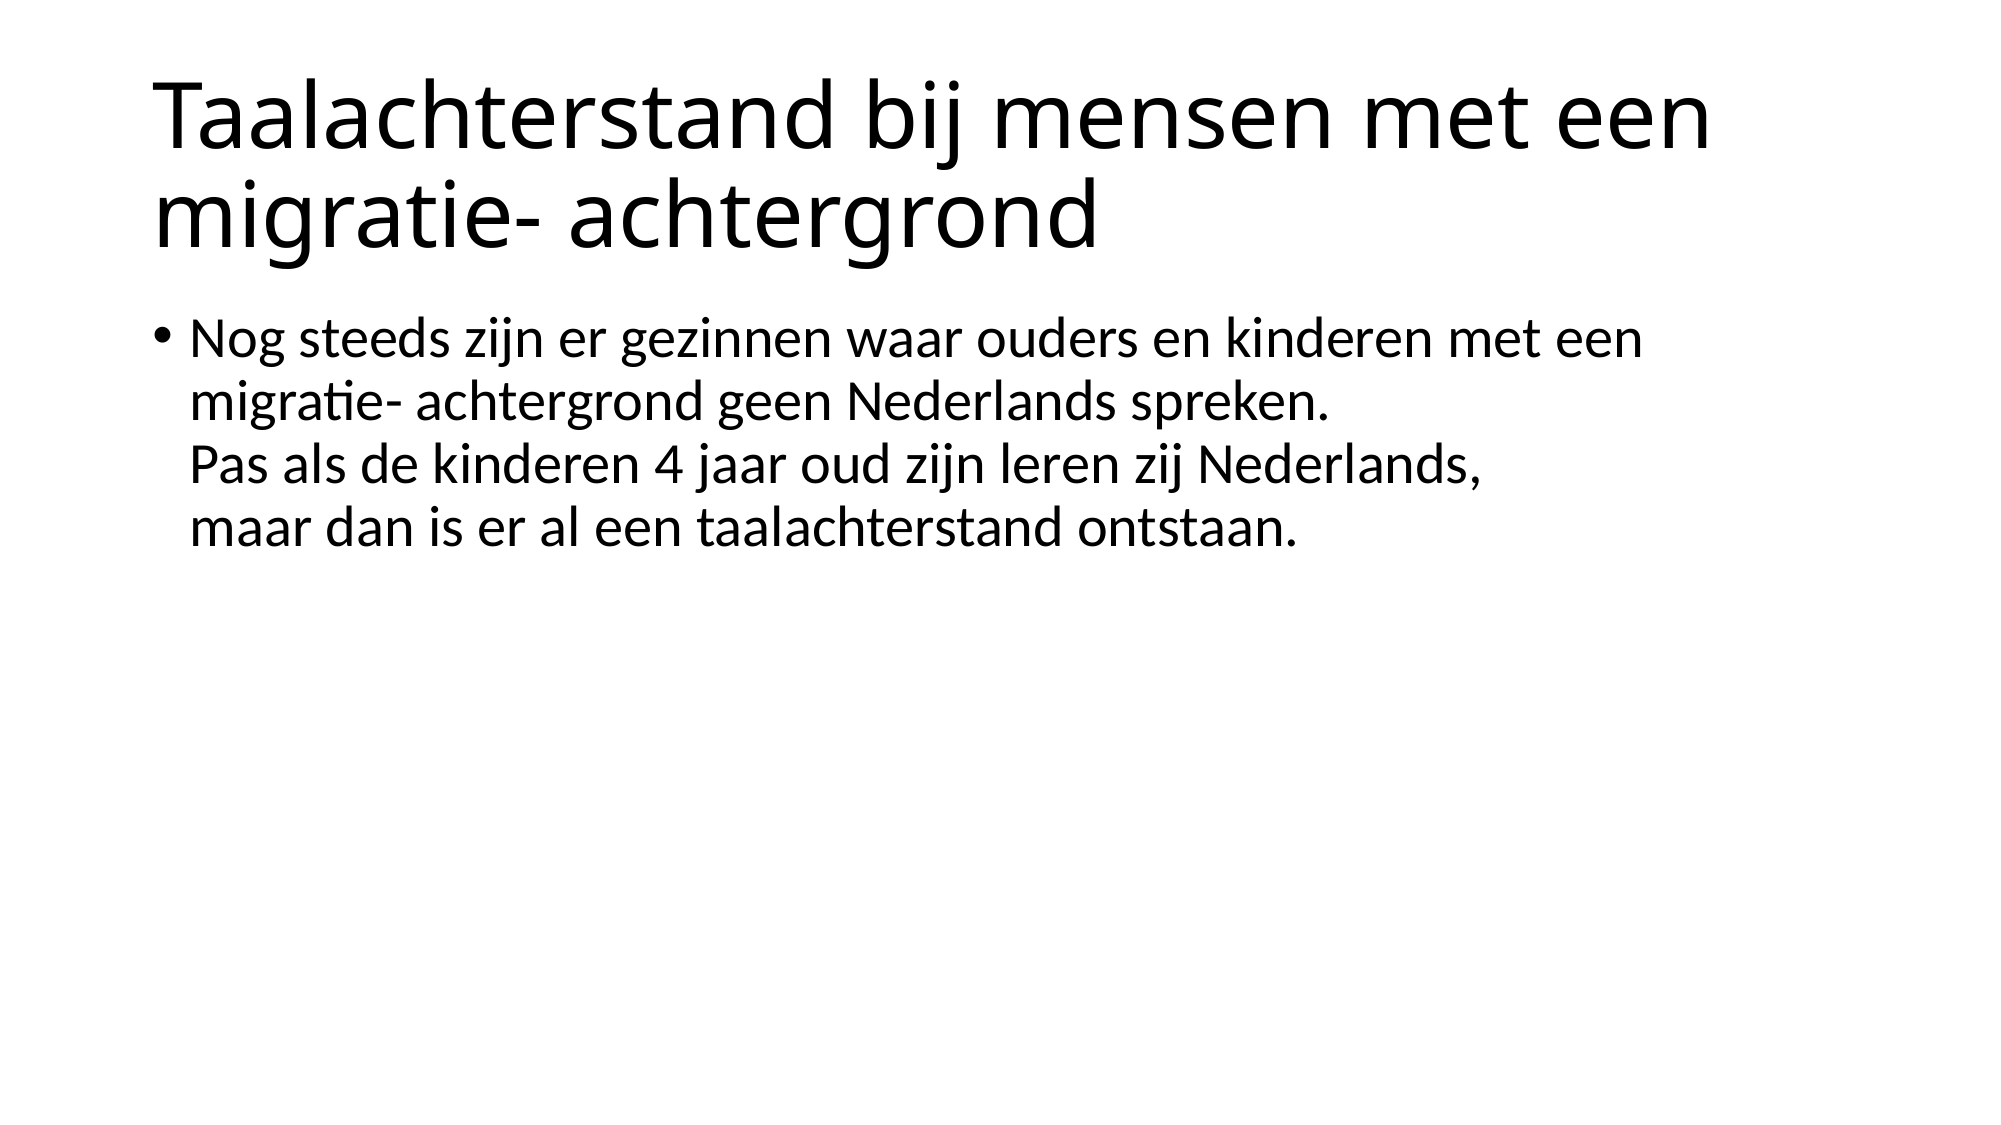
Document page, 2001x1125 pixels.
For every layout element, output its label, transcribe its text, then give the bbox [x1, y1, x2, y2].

title Taalachterstand bij mensen met een migratie- achtergrond [137, 59, 1863, 278]
list Nog steeds zijn er gezinnen waar ouders en kinderen met een migratie- achtergrond geen Nederlands spreken. Pas als de kinderen 4 jaar oud zijn leren zij Nederlands, maar dan is er al een taalachterstand ontstaan. [137, 299, 1863, 1014]
